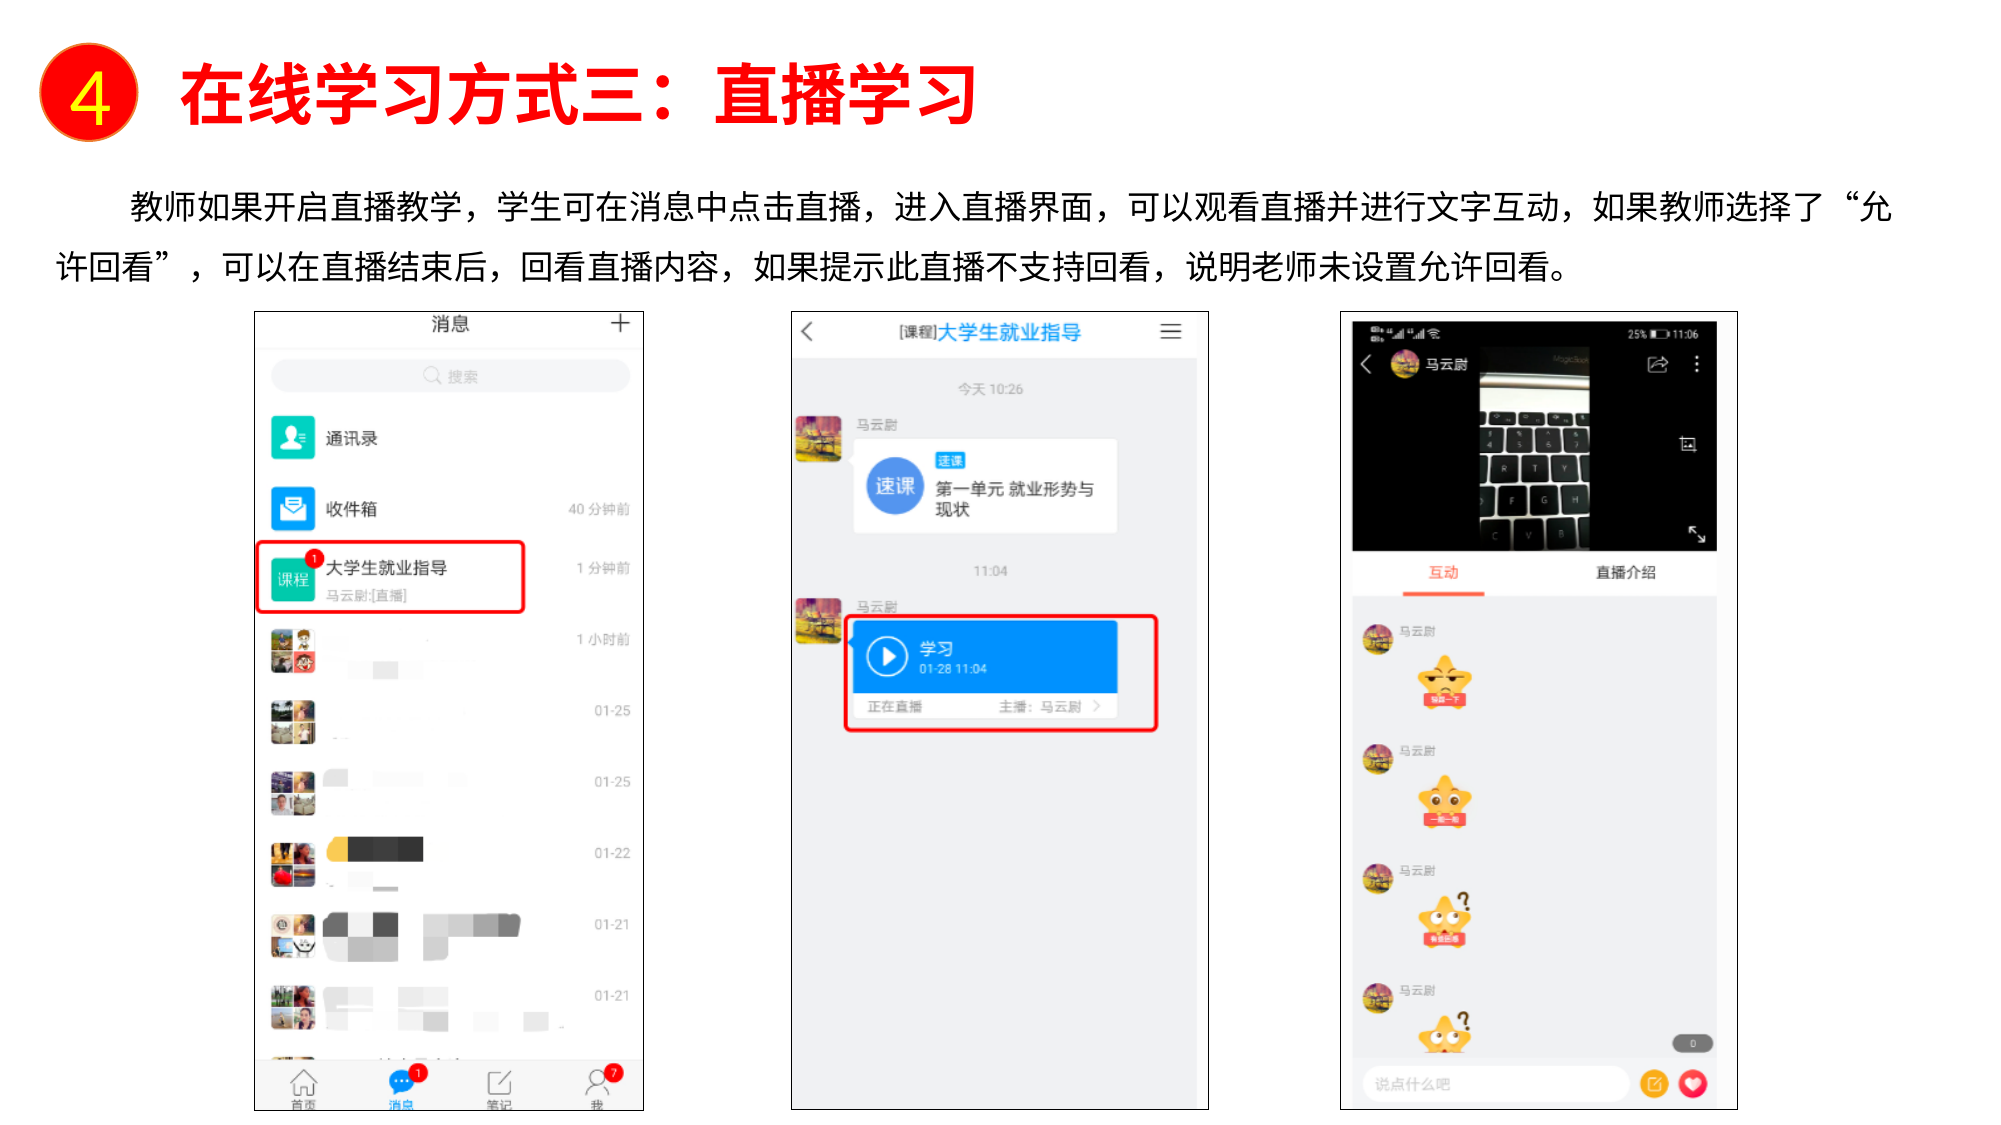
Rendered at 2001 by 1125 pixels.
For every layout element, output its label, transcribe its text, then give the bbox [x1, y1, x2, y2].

title 教师如果开启直播教学，学生可在消息中点击直播，进入直播界面，可以观看直播并进行文字互动，如果教师选择了“允许回看”，可以在直播结束后，回看直播内容，如果提示此直播不支持回看，说明老师未设置允许回看。 [40, 140, 1937, 312]
text_box 4 [39, 42, 139, 142]
text_box 在线学习方式三：直播学习 [164, 45, 996, 140]
picture [254, 311, 644, 1111]
picture [1340, 311, 1738, 1110]
picture [791, 311, 1209, 1110]
